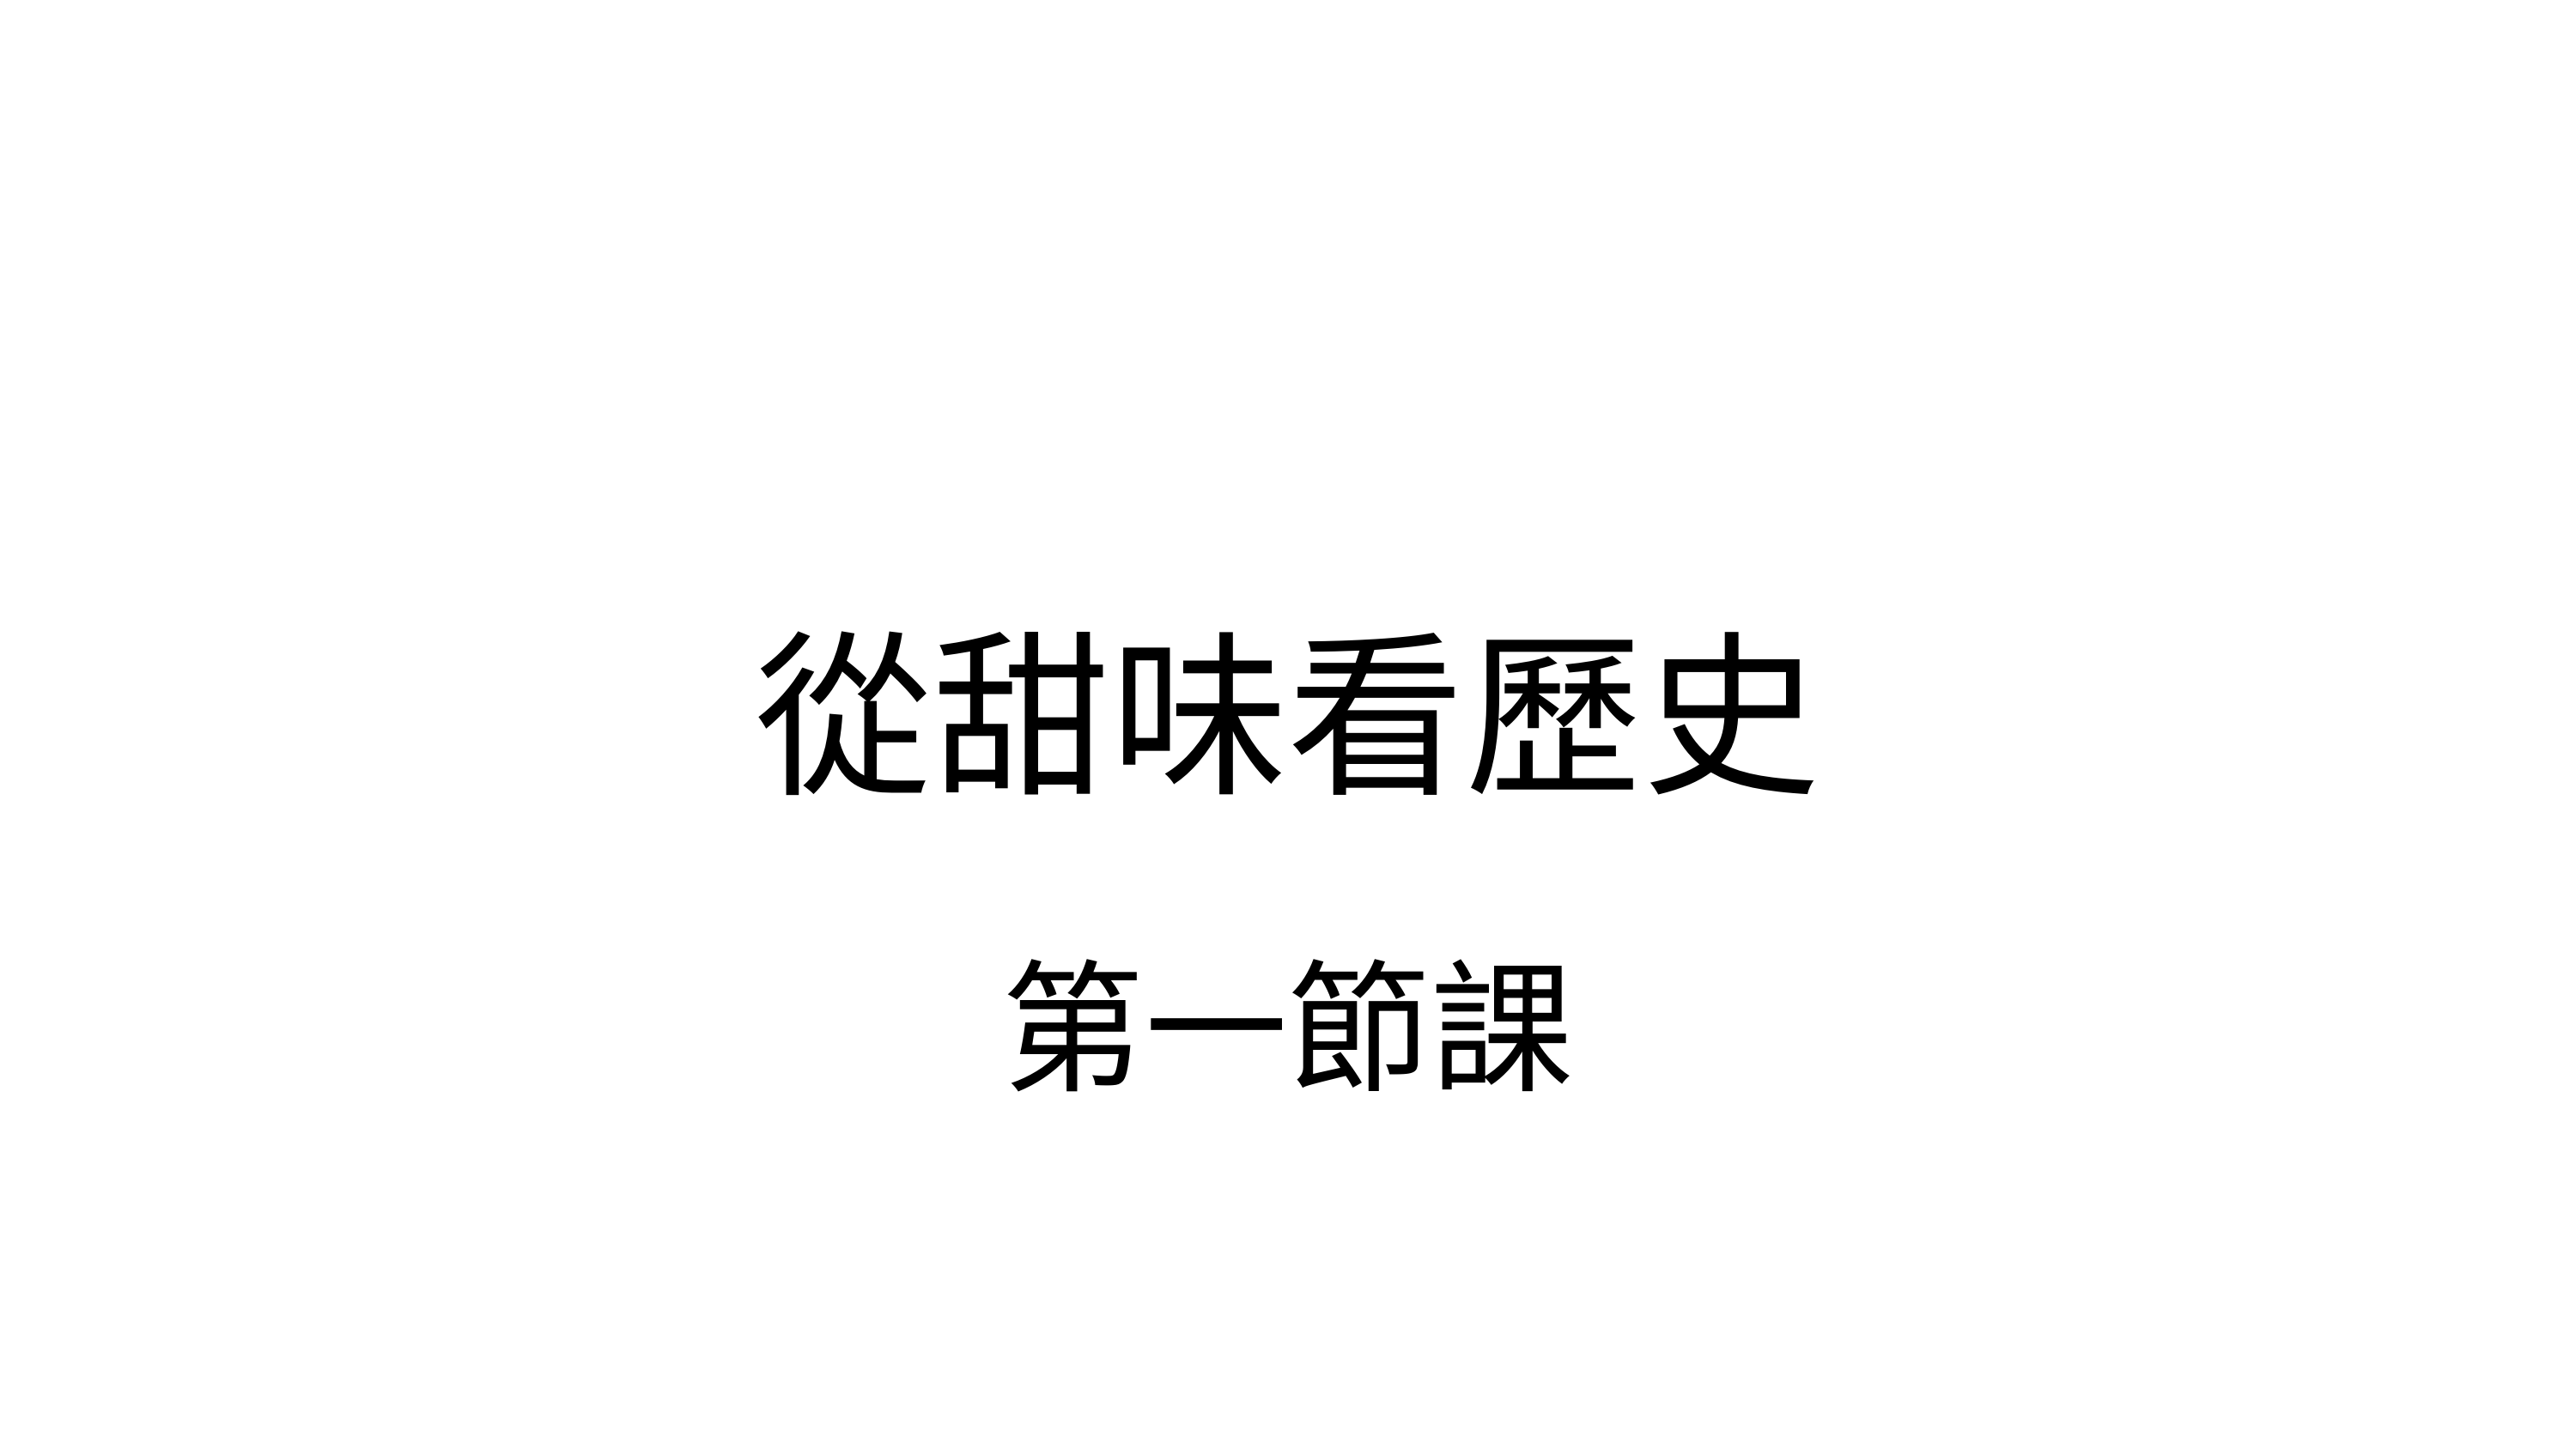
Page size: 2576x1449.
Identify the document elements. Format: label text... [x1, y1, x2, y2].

text_box 第一節課 [201, 868, 2375, 1109]
text_box 從甜味看歷史 [201, 518, 2375, 816]
